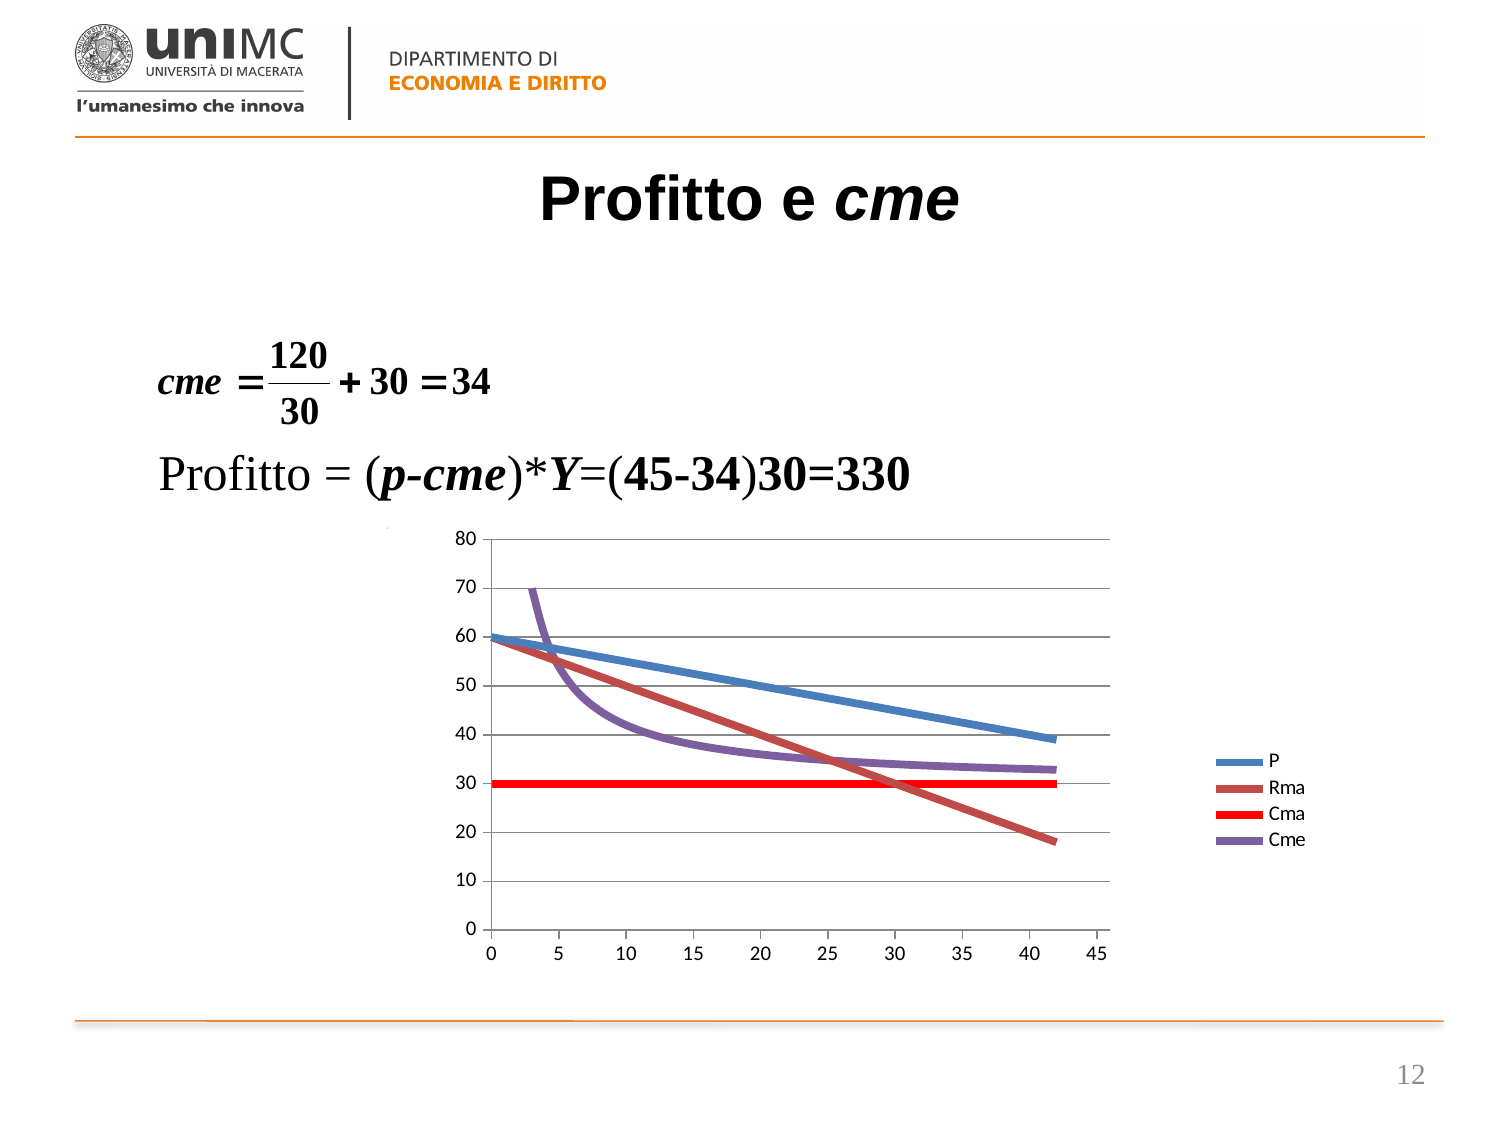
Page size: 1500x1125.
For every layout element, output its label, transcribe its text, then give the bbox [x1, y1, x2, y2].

slide_number 12 [1091, 1042, 1442, 1103]
text_box Profitto = (p-cme)*Y=(45-34)30=330 [143, 433, 926, 509]
title Profitto e cme [75, 149, 1425, 241]
chart [386, 527, 1325, 1077]
picture [75, 24, 1425, 138]
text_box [152, 327, 499, 434]
